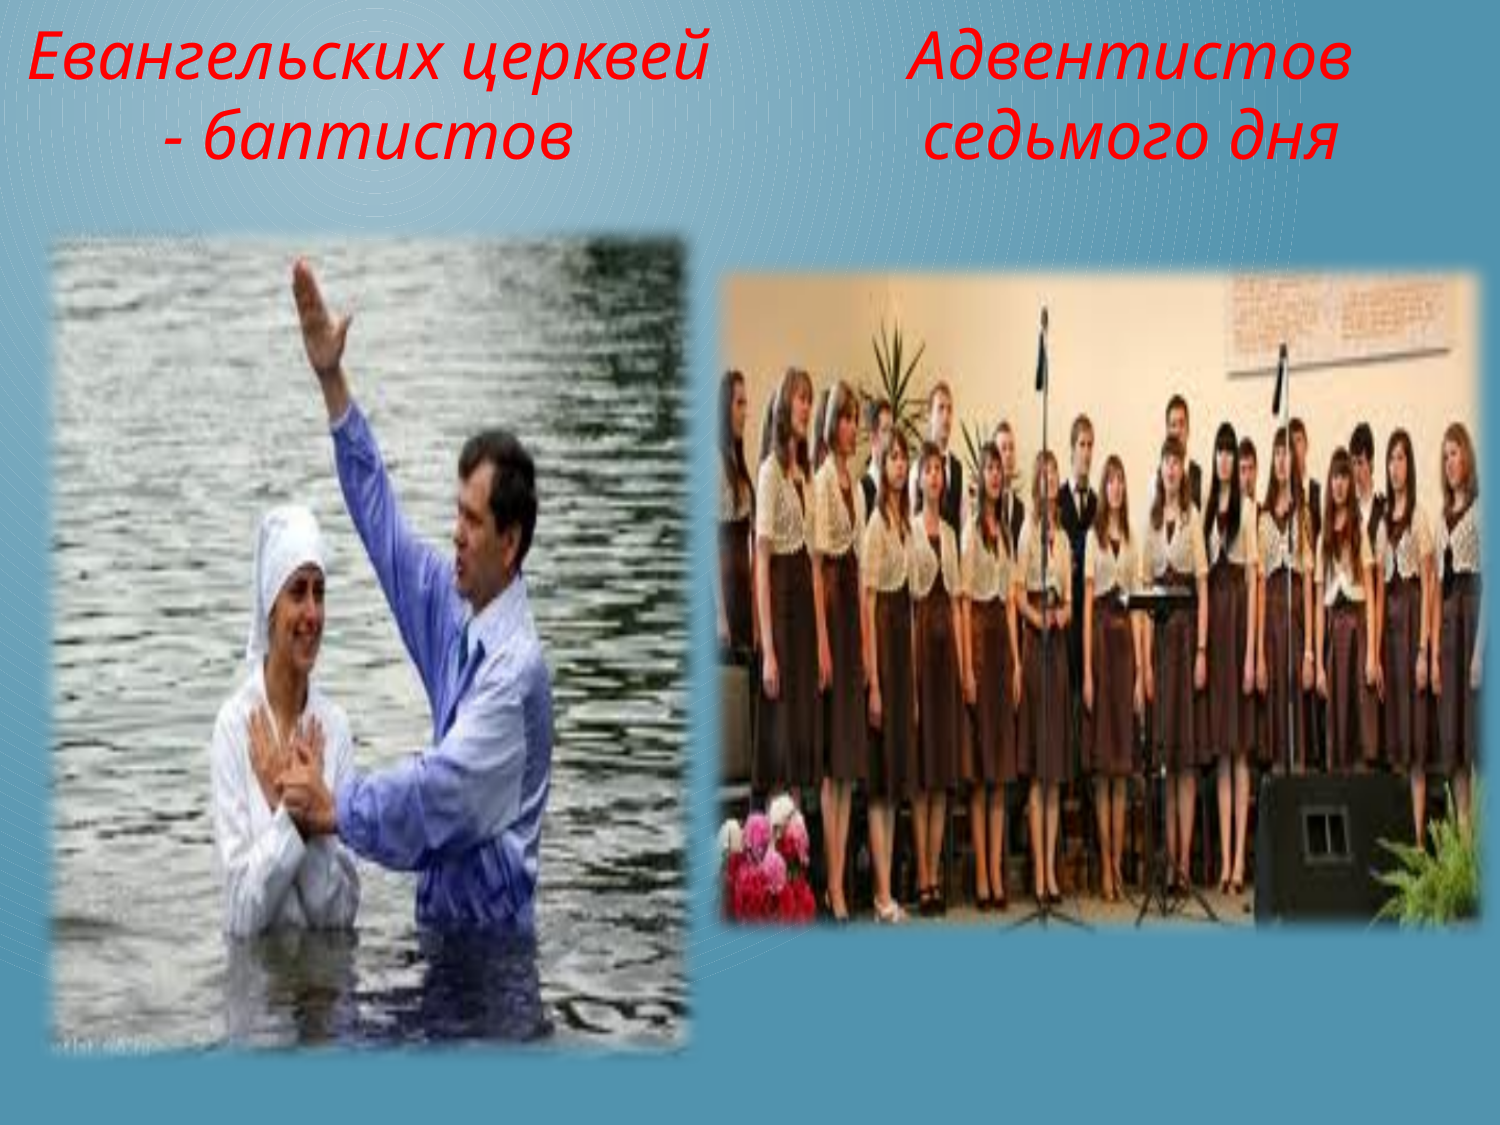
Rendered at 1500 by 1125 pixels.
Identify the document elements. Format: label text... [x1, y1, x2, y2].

picture [35, 219, 1497, 1067]
text_box Адвентистов седьмого дня [767, 5, 1497, 185]
text_box Евангельских церквей - баптистов [5, 5, 734, 197]
